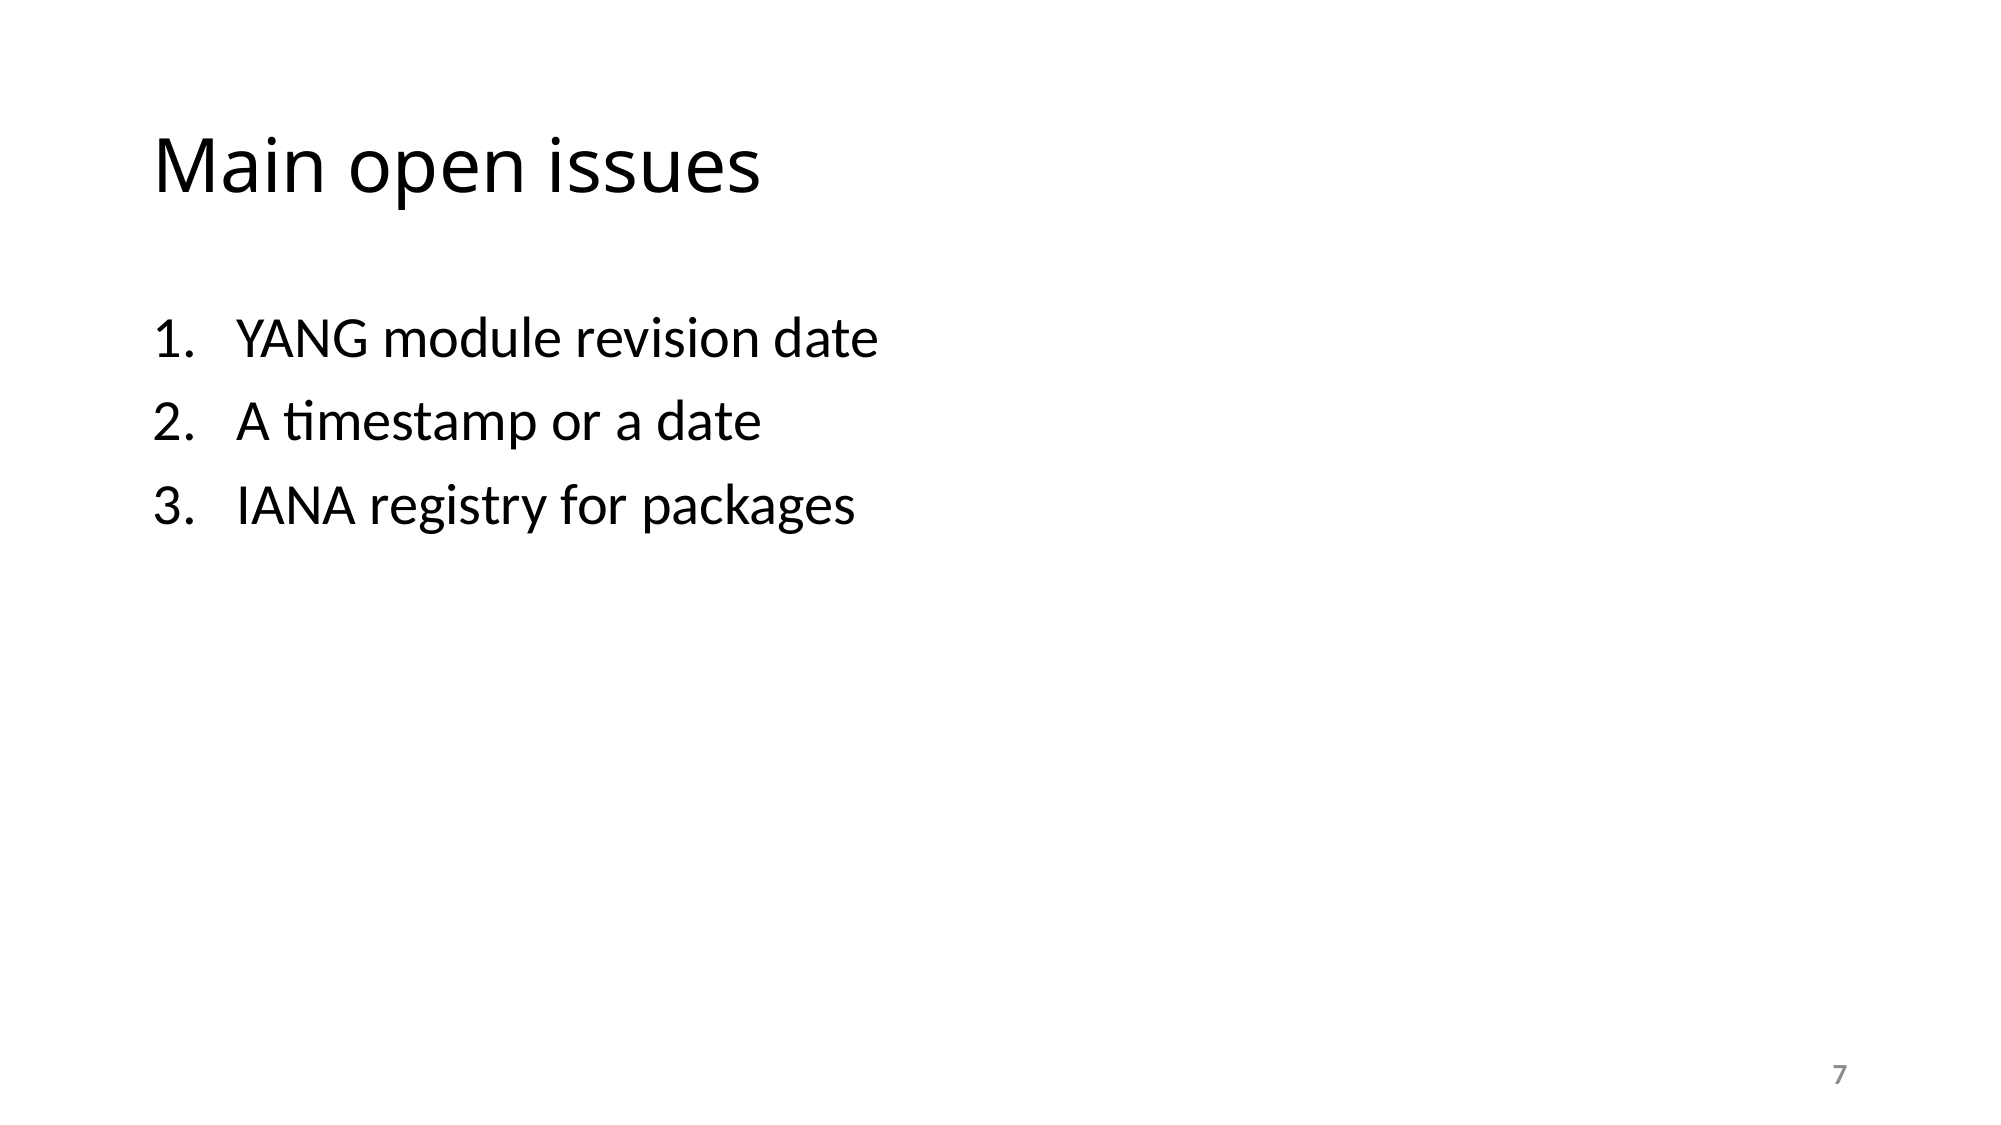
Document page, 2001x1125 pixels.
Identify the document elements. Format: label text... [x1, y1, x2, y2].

title Main open issues [137, 59, 1863, 278]
list YANG module revision date A timestamp or a date IANA registry for packages [137, 299, 1863, 1014]
slide_number 7 [1412, 1042, 1863, 1103]
